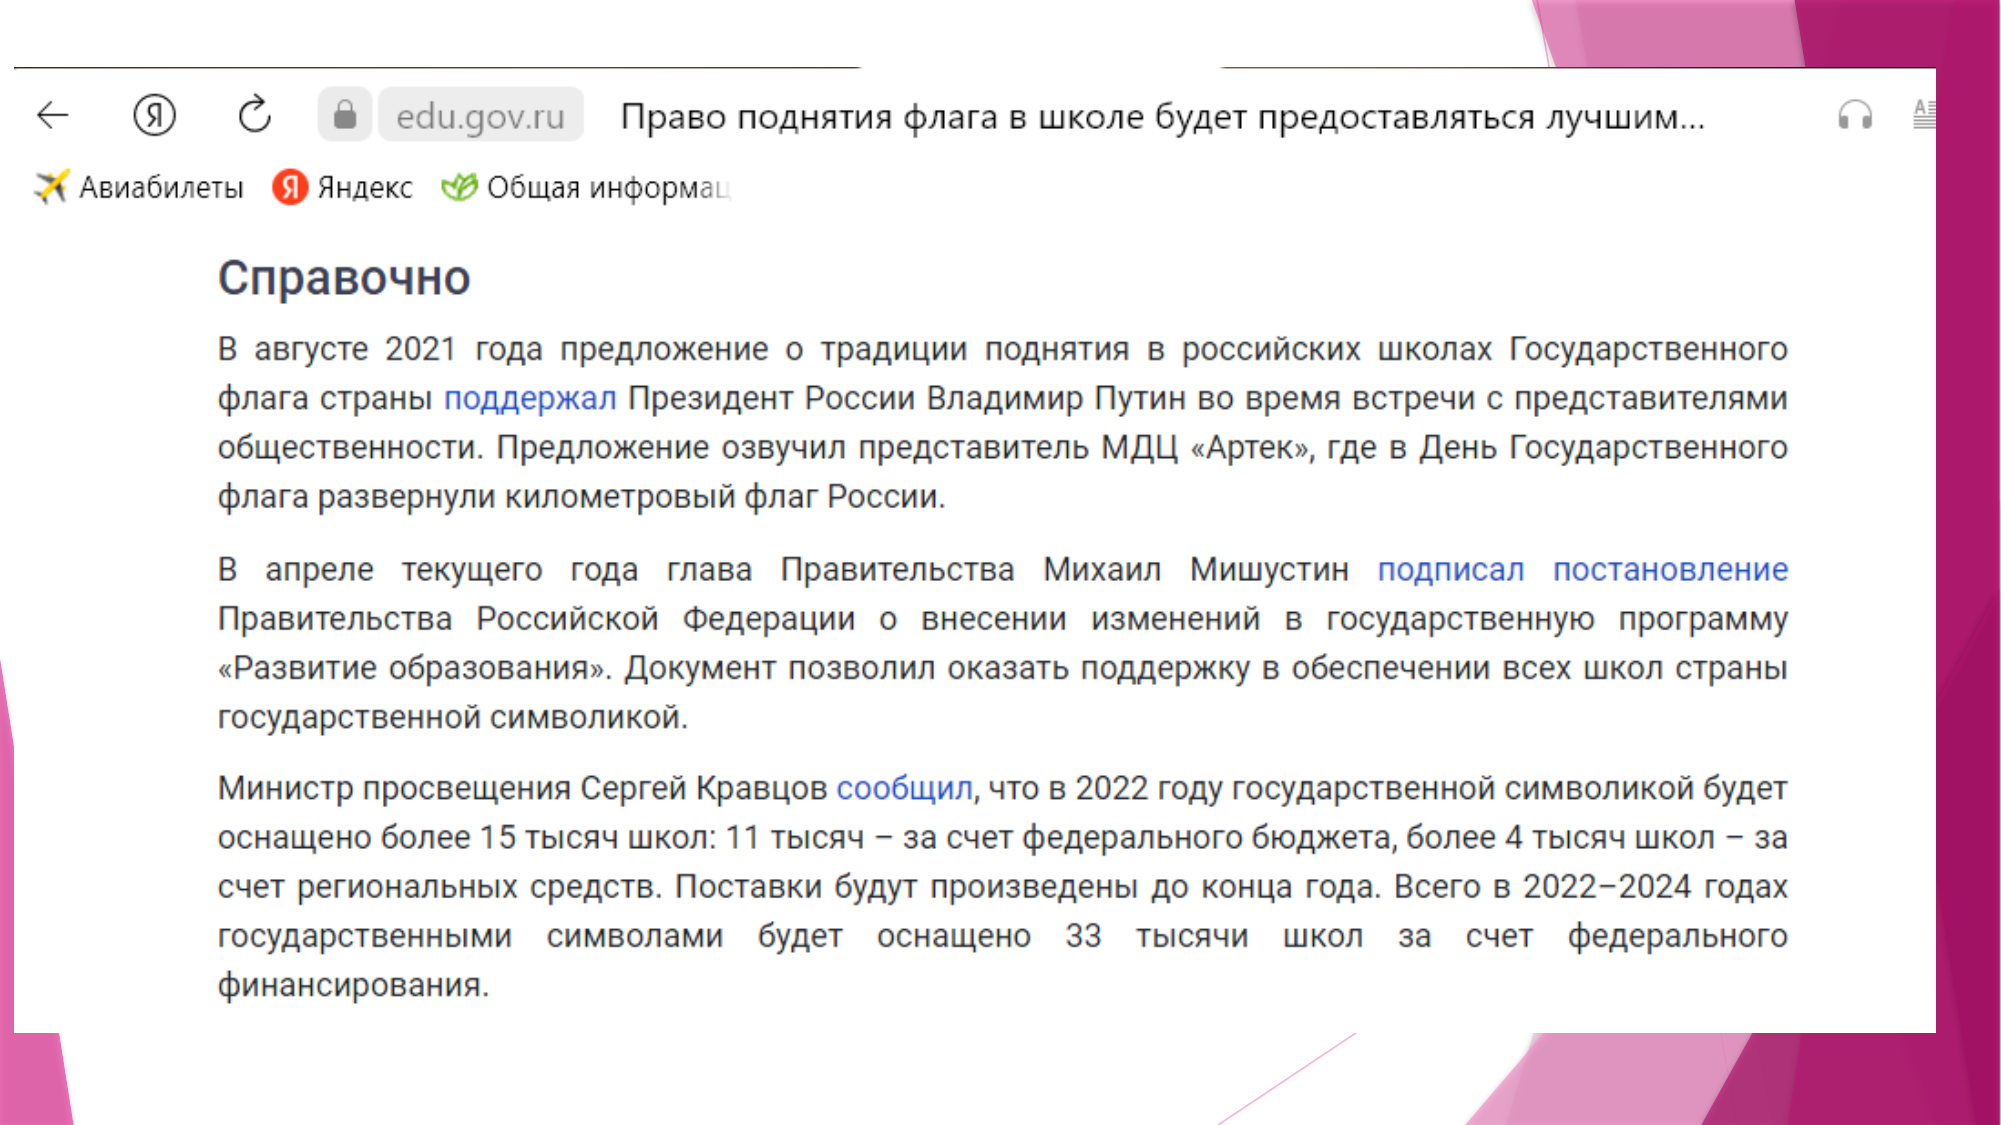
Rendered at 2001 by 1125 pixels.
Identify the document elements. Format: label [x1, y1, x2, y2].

picture [14, 67, 1936, 1033]
